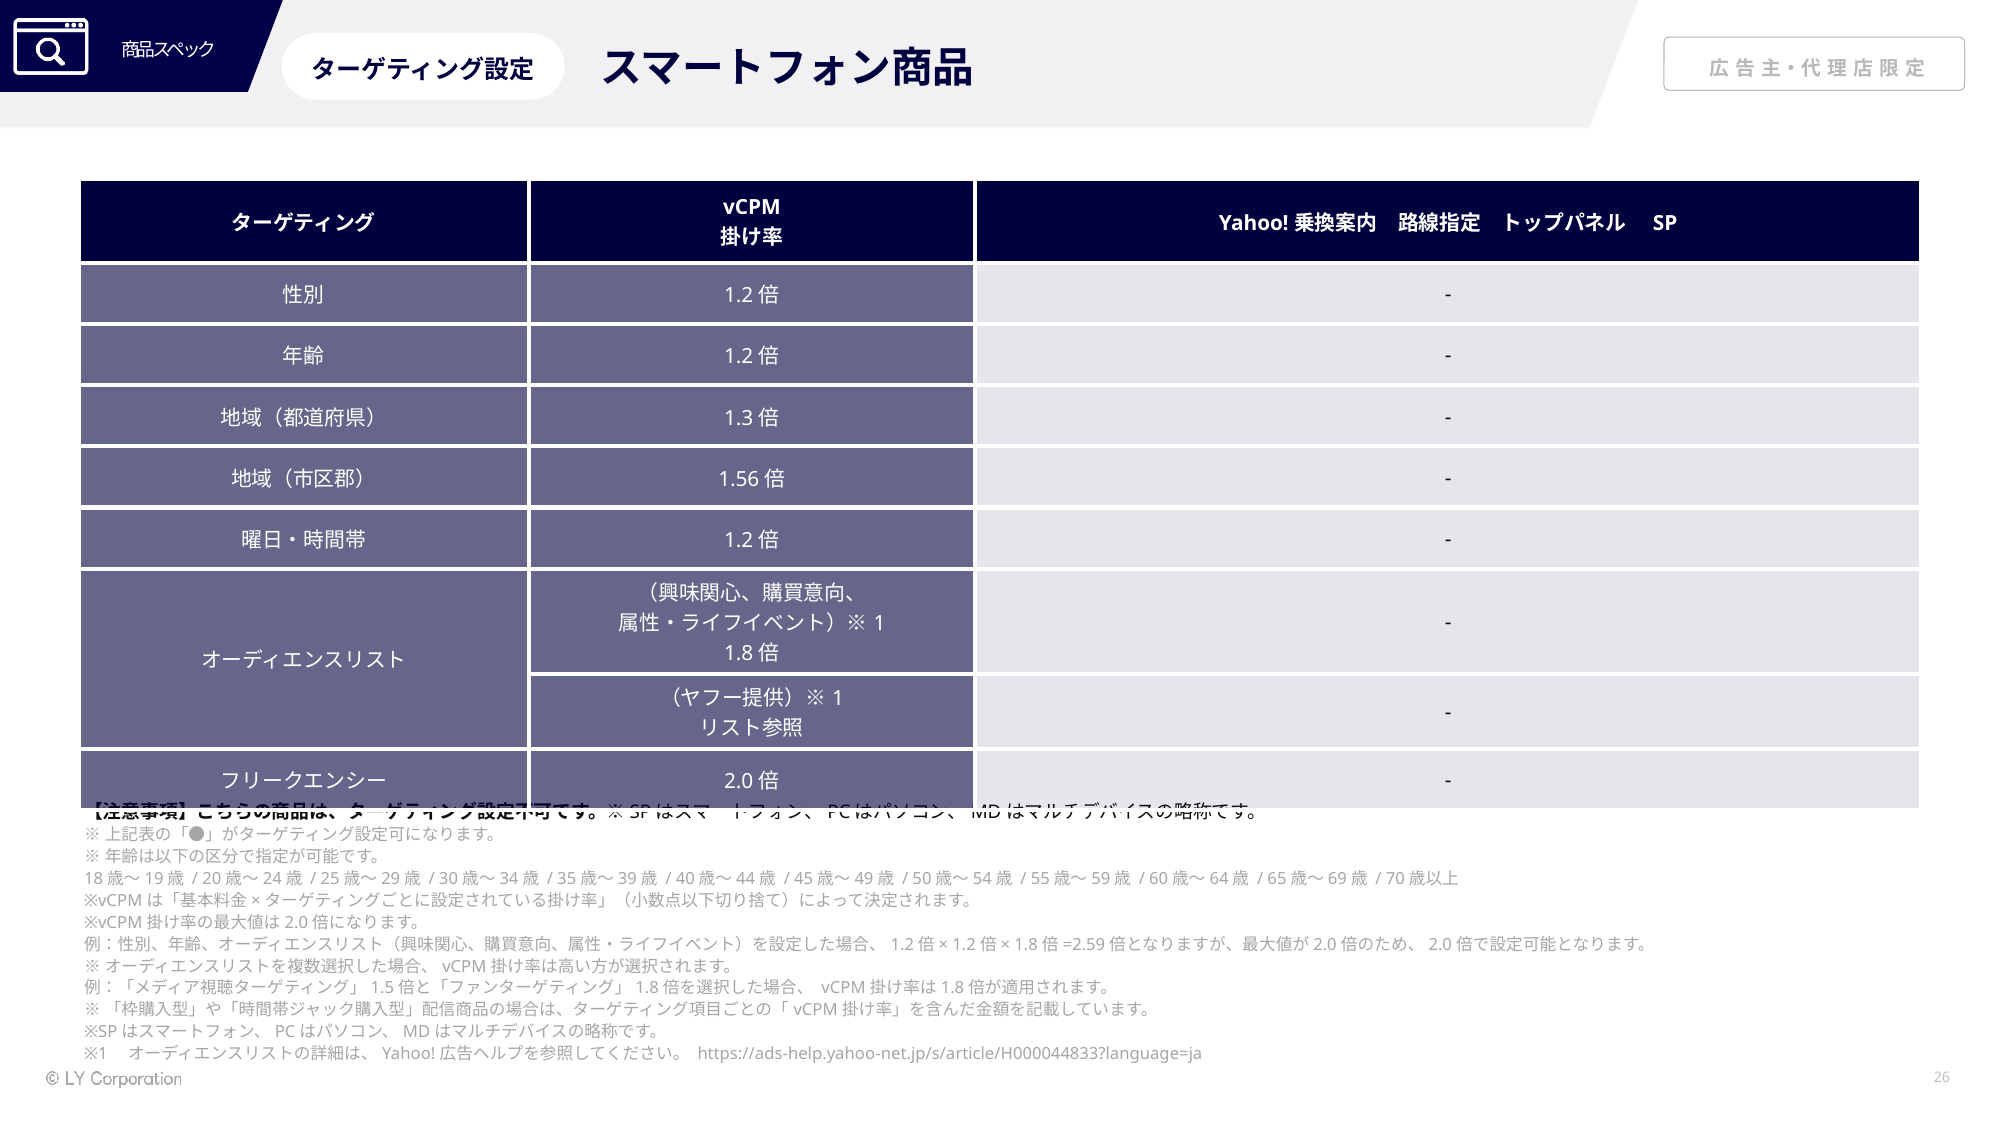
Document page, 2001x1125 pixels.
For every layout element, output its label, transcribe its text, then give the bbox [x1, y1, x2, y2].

picture [46, 1071, 84, 1088]
table_cell 年齢 [81, 326, 527, 383]
table_cell （ヤフー提供）※1 リスト参照 [531, 676, 973, 747]
table_cell 2.0倍 [531, 751, 973, 808]
table_cell 地域（市区郡） [81, 448, 527, 505]
table_cell 1.3倍 [531, 387, 973, 444]
table_cell 性別 [81, 265, 527, 322]
table_cell 1.2倍 [531, 265, 973, 322]
table_cell 地域（都道府県） [81, 387, 527, 444]
table_cell - [977, 571, 1919, 672]
table_cell - [977, 676, 1919, 747]
table_cell - [977, 387, 1919, 444]
text_box ターゲティング設定 [280, 32, 566, 101]
table_cell - [977, 326, 1919, 383]
table_header ターゲティング [81, 181, 527, 261]
table_cell 1.56倍 [531, 448, 973, 505]
table_cell - [977, 751, 1919, 808]
table_cell 1.2倍 [531, 510, 973, 567]
table_cell 1.2倍 [531, 326, 973, 383]
table_cell - [977, 265, 1919, 322]
table_cell オーディエンスリスト [81, 571, 527, 747]
table_header vCPM 掛け率 [531, 181, 973, 261]
picture [9, 5, 92, 87]
text_box 【注意事項】こちらの商品は、ターゲティング設定不可です。※SPはスマートフォン、PCはパソコン、MDはマルチデバイスの略称です。 ※上記表の「●」がターゲティング設定可になります。 ※年齢は以下の区分で指定が可能です。 18歳～19歳 / 20歳～24歳 / 25歳～29歳 / 30歳～34歳 / 35歳～39歳 / 40歳～44歳 / 45歳～49歳 / 50歳～54歳 / 55歳～59歳 / 60歳～64歳 / 65歳～69歳 / 70歳以上 ※vCPMは「基本料金×ターゲティングごとに設定されている掛け率」（小数点以下切り捨て）によって決定されます。 ※vCPM掛け率の最大値は2.0倍になります。 例：性別、年齢、オーディエンスリスト（興味関心、購買意向、属性・ライフイベント）を設定した場合、1.2倍× 1.2倍× 1.8倍=2.59倍となりますが、最大値が2.0倍のため、2.0倍で設定可能となります。 ※オーディエンスリストを複数選択した場合、vCPM掛け率は高い方が選択されます。 例：「メディア視聴ターゲティング」1.5倍と「ファンターゲティング」1.8倍を選択した場合、 vCPM掛け率は1.8倍が適用されます。 ※「枠購入型」や「時間帯ジャック購入型」配信商品の場合は、ターゲティング項目ごとの「vCPM掛け率」を含んだ金額を記載しています。 ※SPはスマートフォン、PCはパソコン、MDはマルチデバイスの略称です。 ※1 オーディエンスリストの詳細は、Yahoo!広告ヘルプを参照してください。 https://ads-help.yahoo-net.jp/s/article/H000044833?language=ja [84, 812, 1922, 1089]
table_cell 曜日・時間帯 [81, 510, 527, 567]
table_cell フリークエンシー [81, 751, 527, 808]
table_header Yahoo!乗換案内 路線指定 トップパネル SP [977, 181, 1919, 261]
table_cell （興味関心、購買意向、 属性・ライフイベント）※1 1.8倍 [531, 571, 973, 672]
list 商品スペック [97, 13, 240, 81]
list スマートフォン商品 [599, 41, 1481, 97]
table_cell - [977, 510, 1919, 567]
table_cell - [977, 448, 1919, 505]
